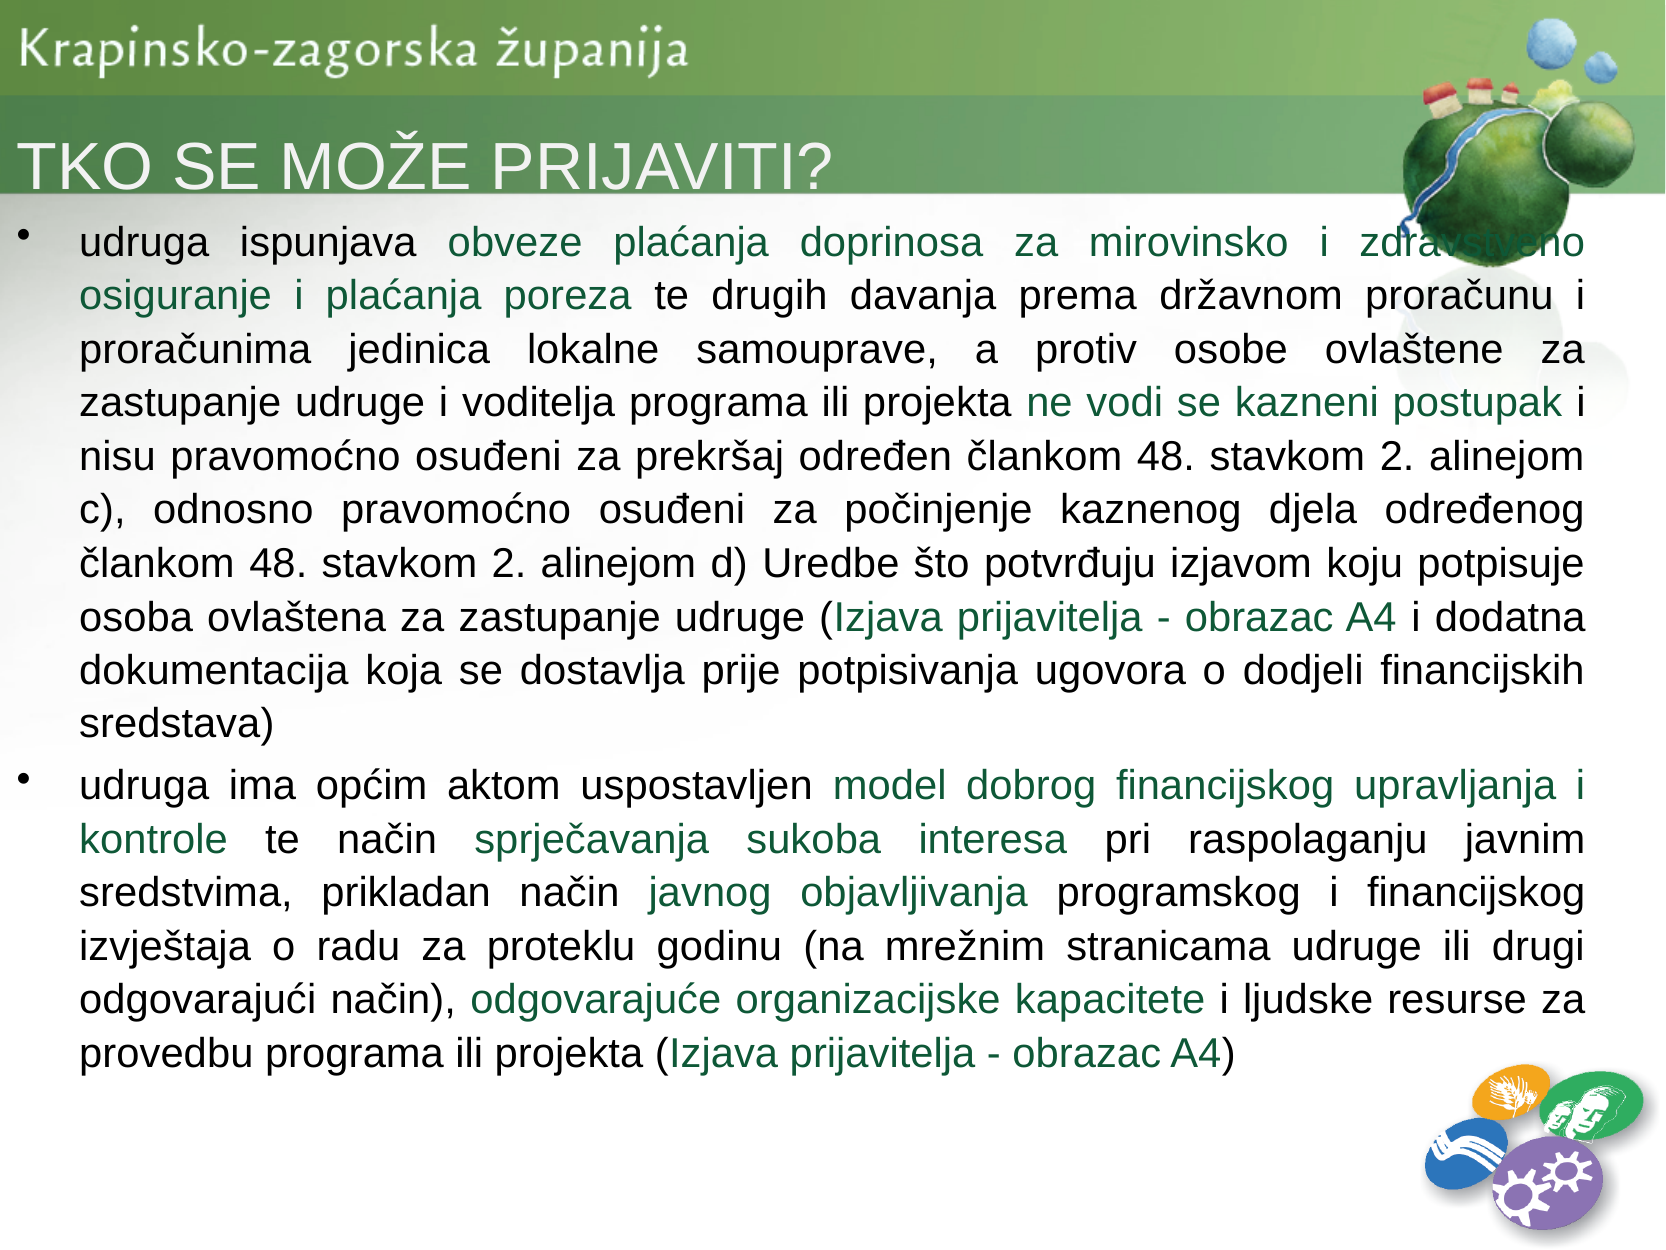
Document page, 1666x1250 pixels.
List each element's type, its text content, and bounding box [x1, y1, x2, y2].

list TKO SE MOŽE PRIJAVITI? udruga ispunjava obveze plaćanja doprinosa za mirovinsko i zdravstveno osiguranje i plaćanja poreza te drugih davanja prema državnom proračunu i proračunima jedinica lokalne samouprave, a protiv osobe ovlaštene za zastupanje udruge i voditelja programa ili projekta ne vodi se kazneni postupak i nisu pravomoćno osuđeni za prekršaj određen člankom 48. stavkom 2. alinejom c), odnosno pravomoćno osuđeni za počinjenje kaznenog djela određenog člankom 48. stavkom 2. alinejom d) Uredbe što potvrđuju izjavom koju potpisuje osoba ovlaštena za zastupanje udruge (Izjava prijavitelja - obrazac A4 i dodatna dokumentacija koja se dostavlja prije potpisivanja ugovora o dodjeli financijskih sredstava) udruga ima općim aktom uspostavljen model dobrog financijskog upravljanja i kontrole te način sprječavanja sukoba interesa pri raspolaganju javnim sredstvima, prikladan način javnog objavljivanja programskog i financijskog izvještaja o radu za proteklu godinu (na mrežnim stranicama udruge ili drugi odgovarajući način), odgovarajuće organizacijske kapacitete i ljudske resurse za provedbu programa ili projekta (Izjava prijavitelja - obrazac A4) [0, 108, 1603, 1215]
picture [0, 0, 1666, 1250]
